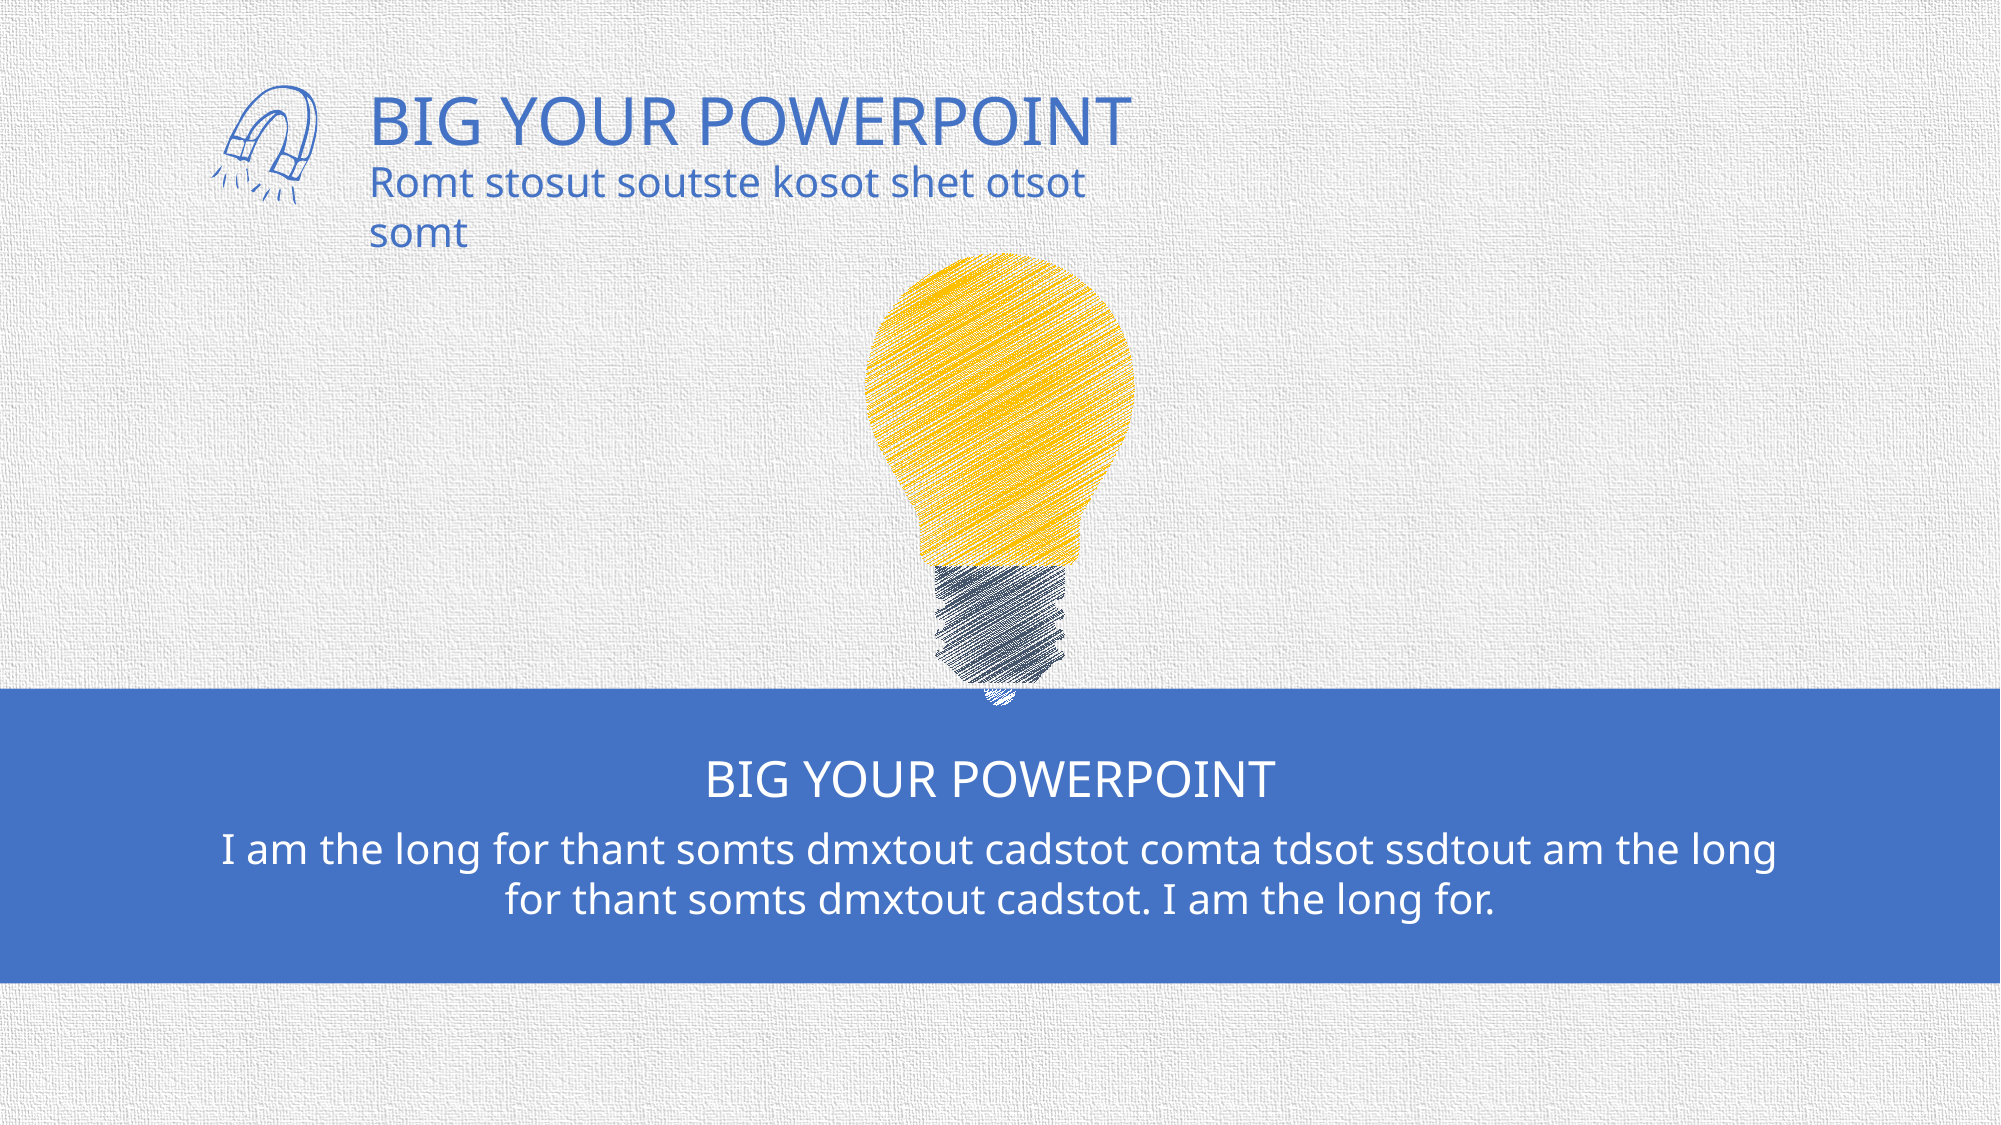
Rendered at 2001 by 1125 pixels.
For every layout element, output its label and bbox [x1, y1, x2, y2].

text_box [203, 740, 1797, 932]
text_box [211, 81, 318, 205]
text_box [0, 688, 2000, 984]
text_box [865, 253, 1135, 566]
picture [0, 0, 2001, 1125]
text_box [935, 566, 1065, 683]
text_box [984, 689, 1016, 706]
text_box [354, 71, 1188, 215]
